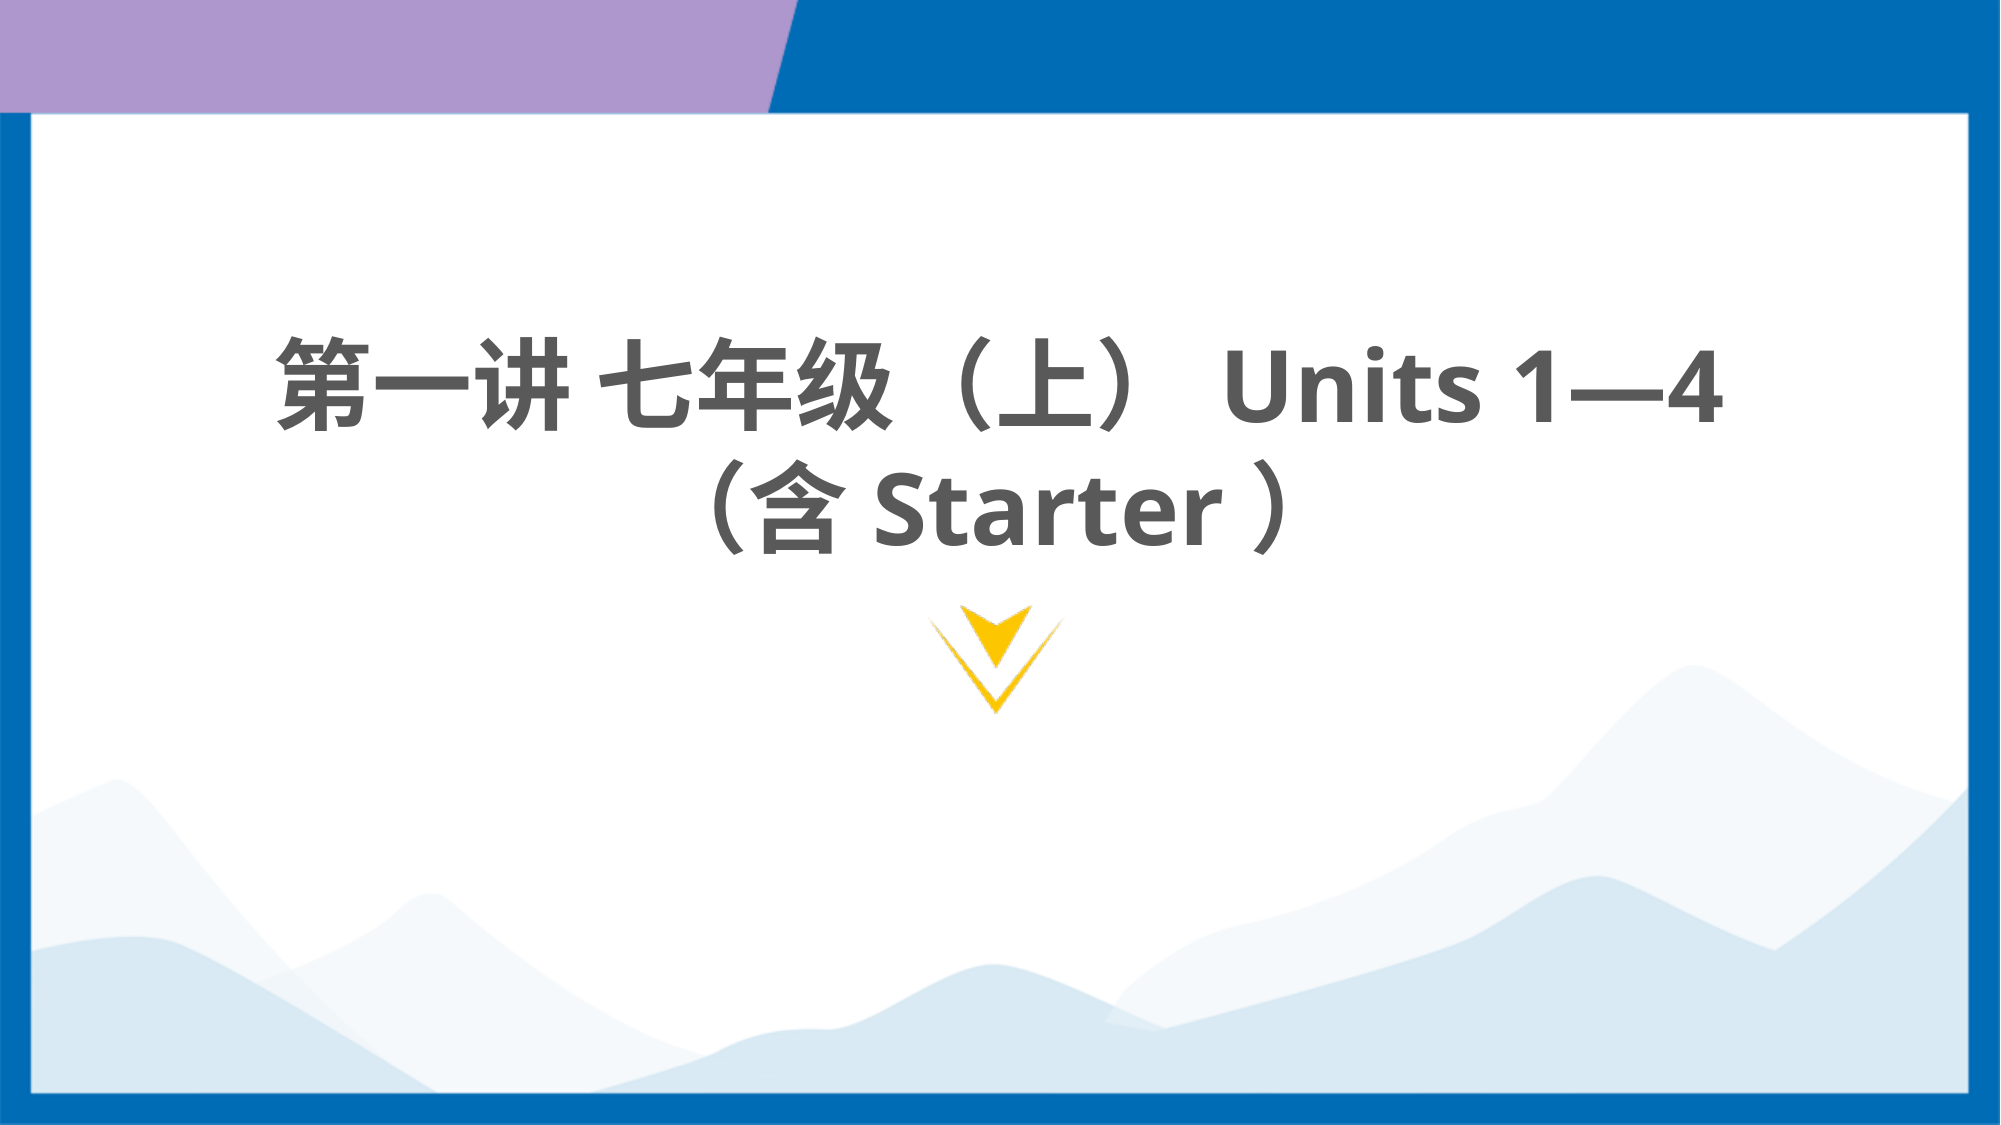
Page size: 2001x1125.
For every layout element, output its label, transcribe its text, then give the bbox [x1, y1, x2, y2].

picture [0, 0, 2000, 1125]
text_box 第一讲 七年级（上）Units 1—4 （含Starter） [35, 325, 1962, 566]
